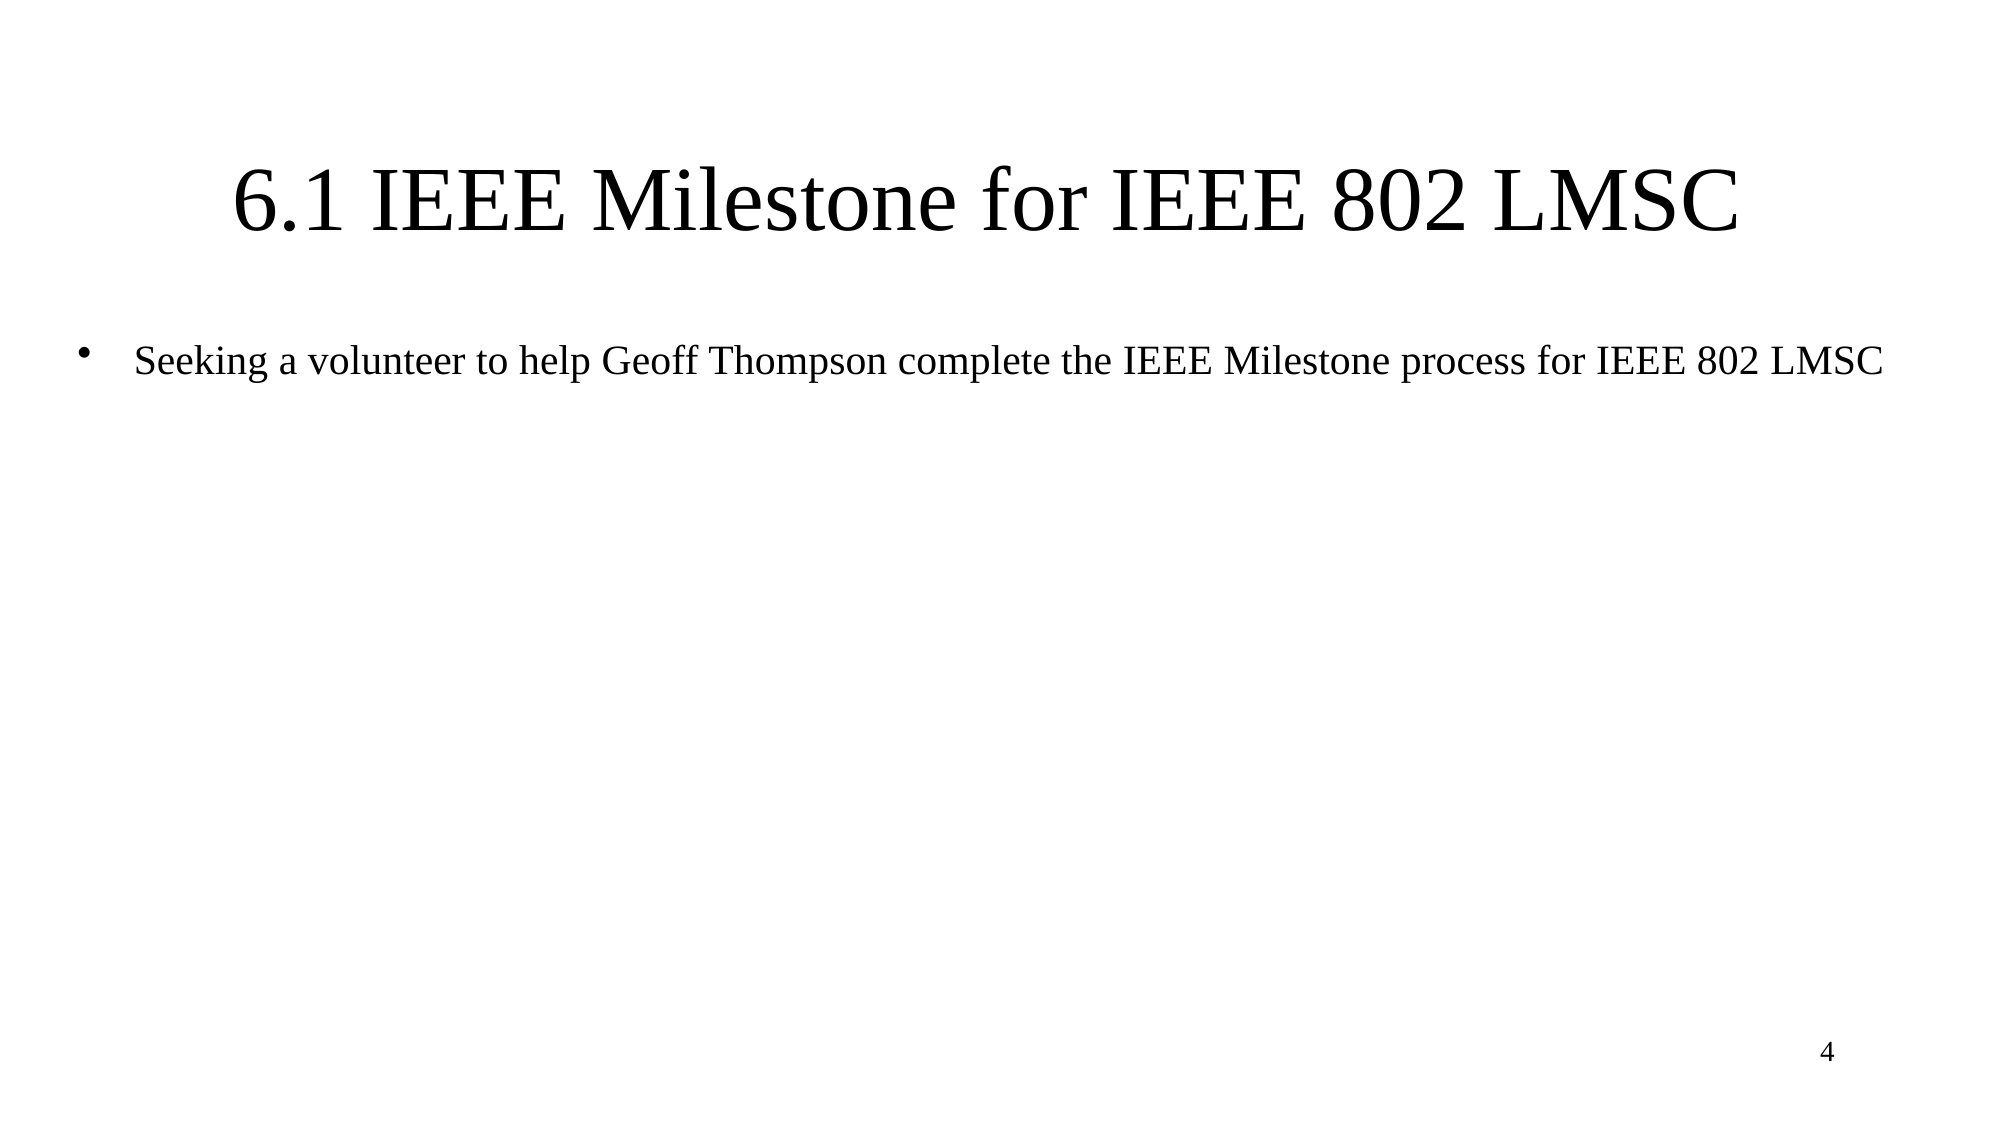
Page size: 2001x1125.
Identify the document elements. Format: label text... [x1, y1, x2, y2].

title 6.1 IEEE Milestone for IEEE 802 LMSC [149, 99, 1851, 288]
list Seeking a volunteer to help Geoff Thompson complete the IEEE Milestone process for IEEE 802 LMSC [62, 324, 1938, 1001]
slide_number 4 [1433, 1024, 1851, 1101]
